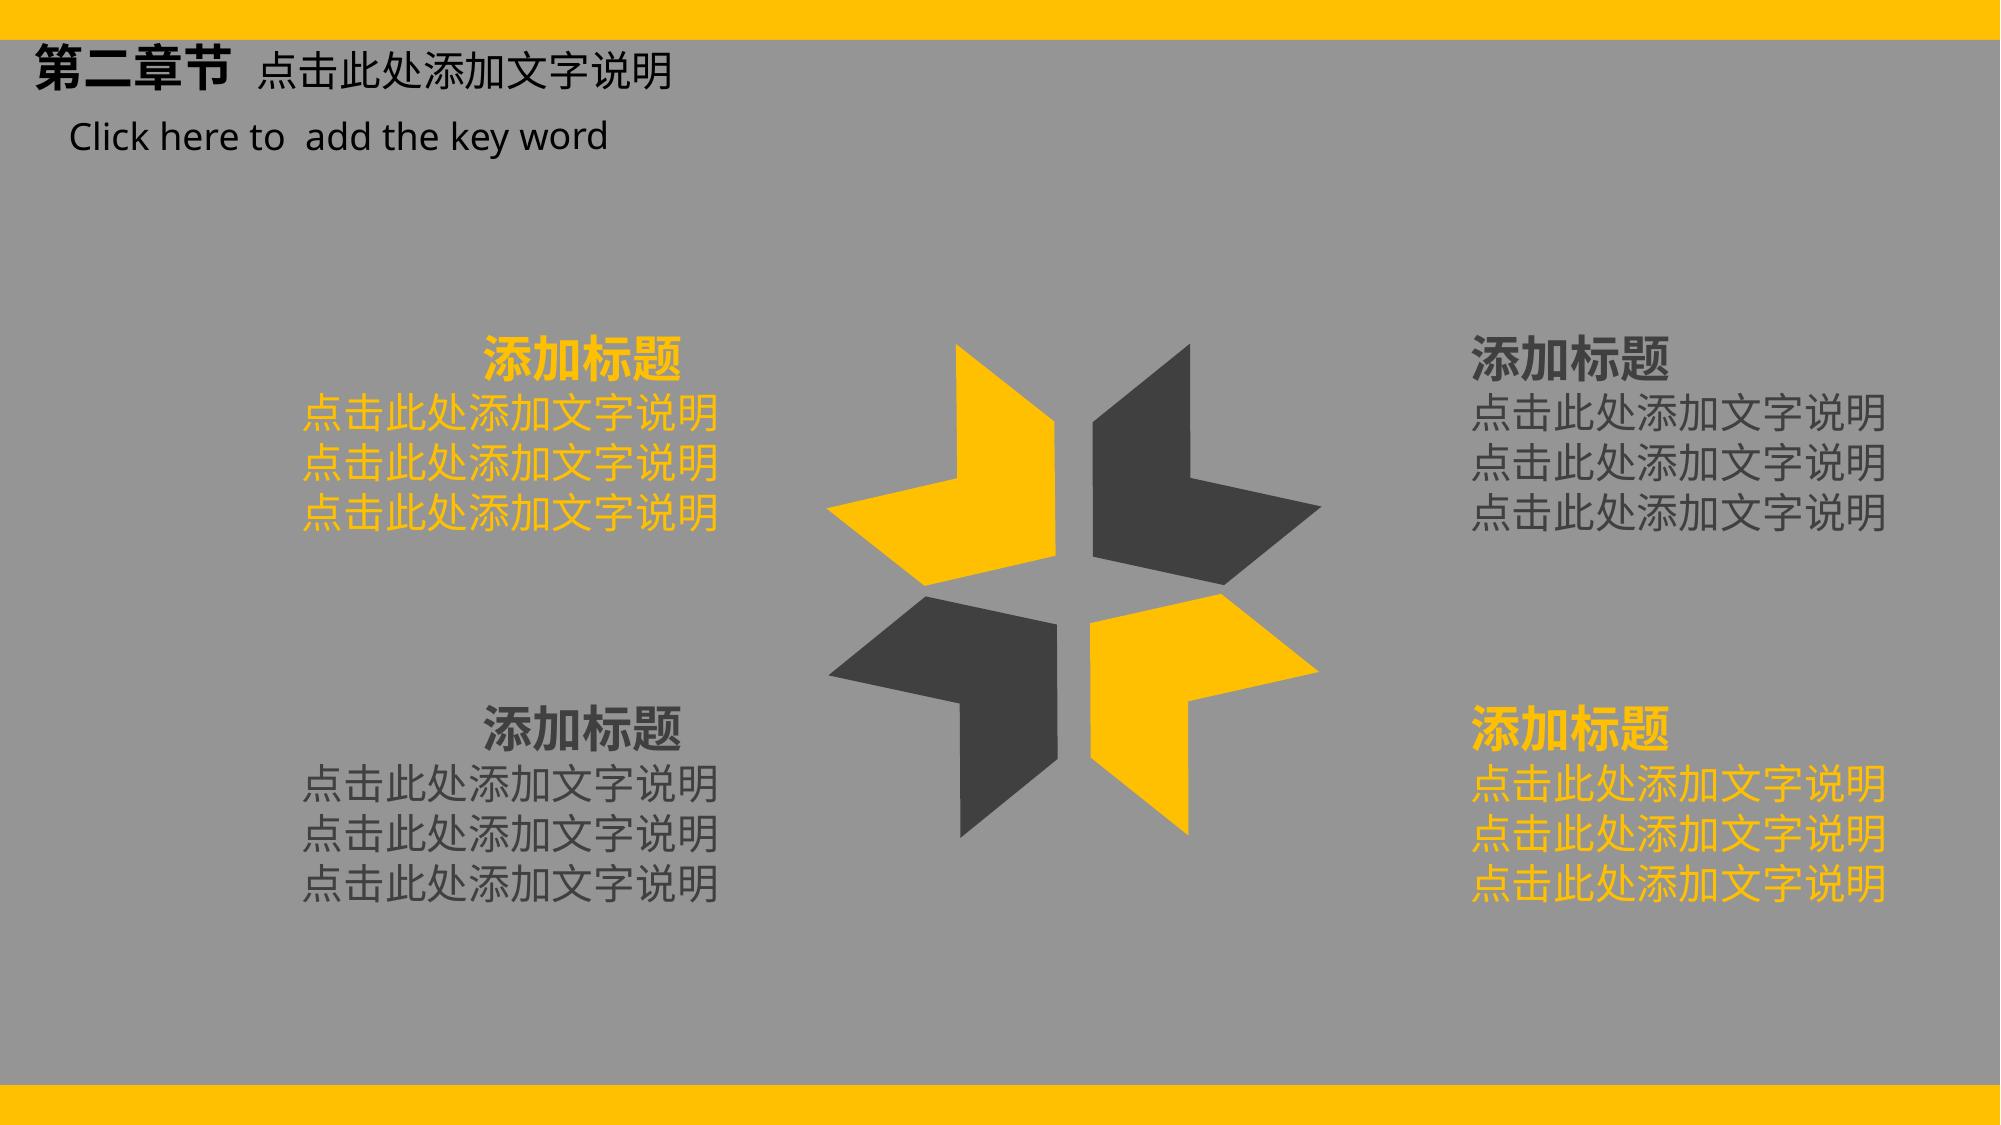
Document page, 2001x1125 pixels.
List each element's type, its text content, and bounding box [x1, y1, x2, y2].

text_box 添加标题 点击此处添加文字说明 点击此处添加文字说明 点击此处添加文字说明 [286, 319, 785, 545]
text_box Click here to add the key word [53, 104, 661, 166]
text_box 添加标题 点击此处添加文字说明 点击此处添加文字说明 点击此处添加文字说明 [286, 690, 785, 916]
text_box 添加标题 点击此处添加文字说明 点击此处添加文字说明 点击此处添加文字说明 [1455, 319, 1954, 545]
text_box [1091, 341, 1324, 587]
text_box 添加标题 点击此处添加文字说明 点击此处添加文字说明 点击此处添加文字说明 [1455, 690, 1954, 916]
text_box [826, 595, 1059, 840]
text_box [1089, 592, 1322, 838]
text_box 第二章节 点击此处添加文字说明 [18, 28, 696, 104]
text_box [824, 341, 1057, 588]
